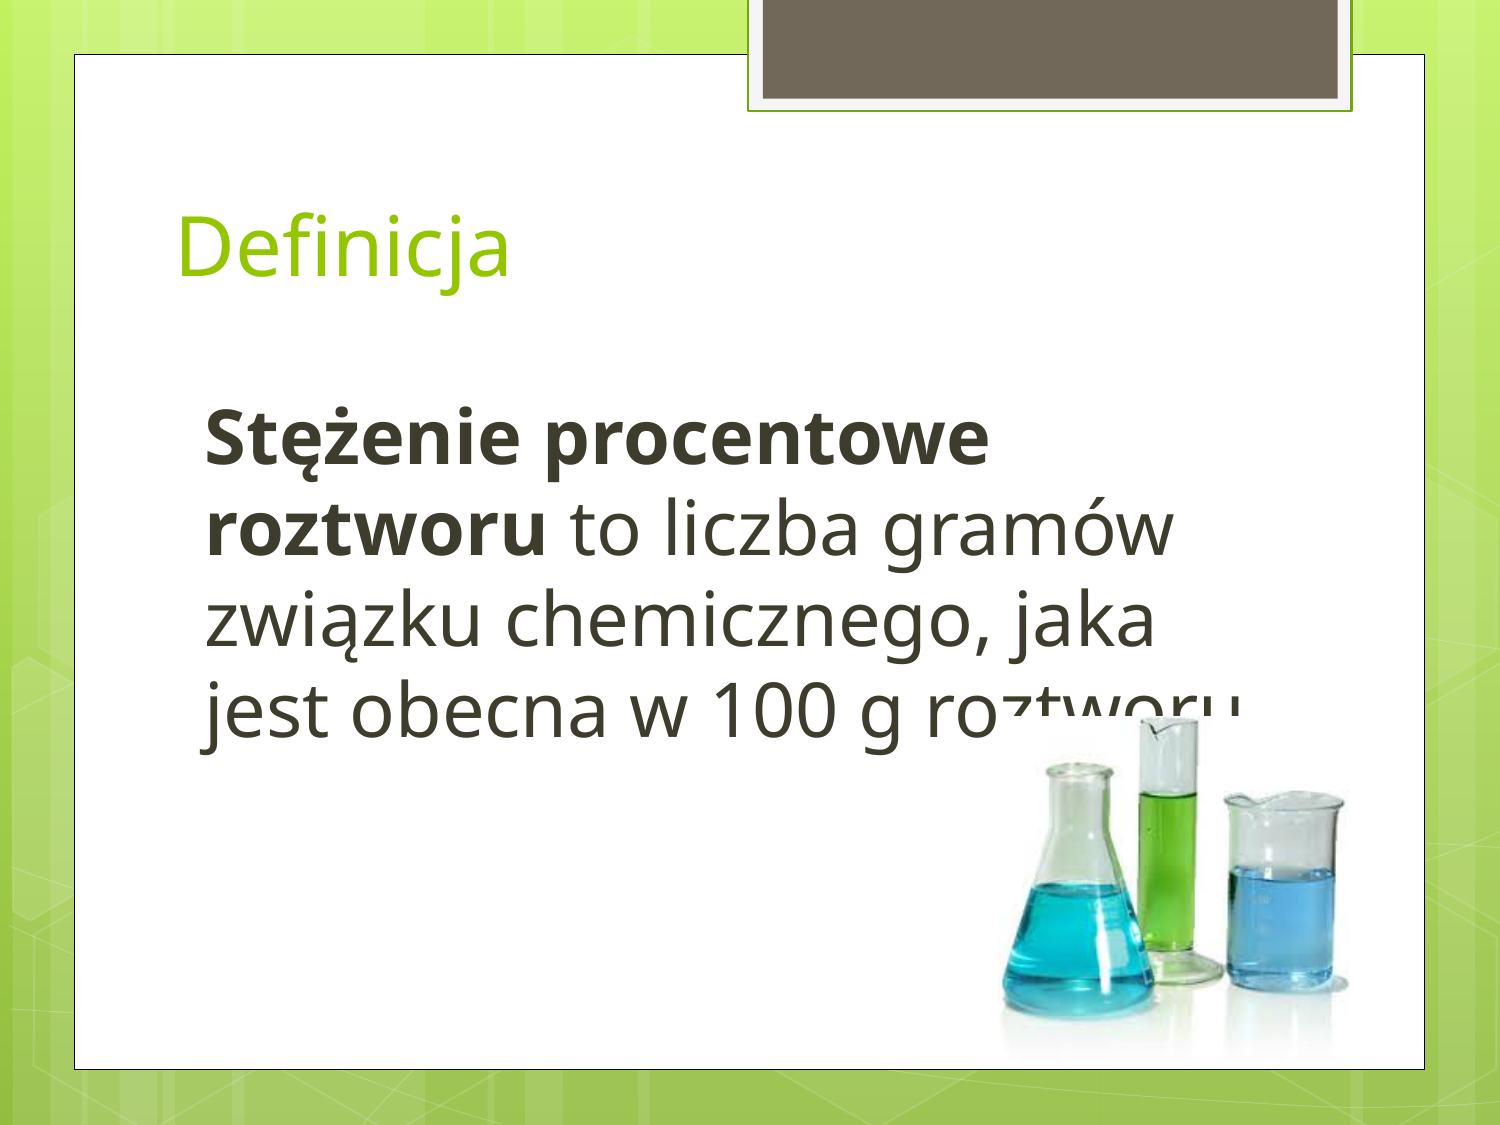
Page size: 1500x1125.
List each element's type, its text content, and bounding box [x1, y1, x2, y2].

picture [997, 715, 1350, 1068]
list Stężenie procentowe roztworu to liczba gramów związku chemicznego, jaka jest obecna w 100 g roztworu. [171, 381, 1283, 957]
title Definicja [159, 113, 1312, 302]
